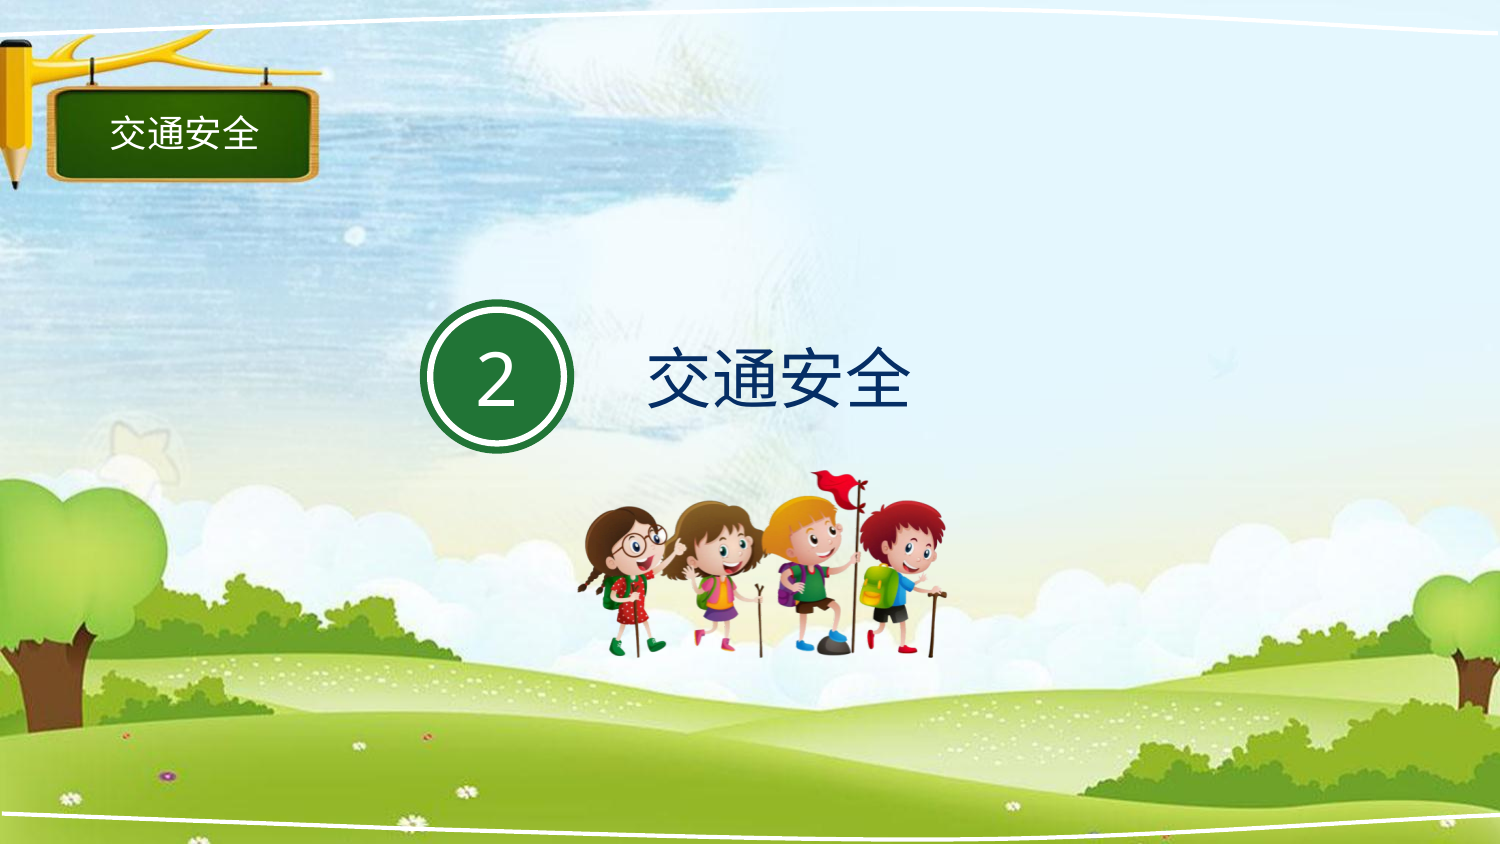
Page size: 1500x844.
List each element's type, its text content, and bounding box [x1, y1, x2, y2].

text_box 交通安全 [630, 329, 1032, 425]
text_box 交通安全 [94, 103, 275, 163]
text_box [419, 299, 575, 454]
picture [0, 0, 1500, 844]
